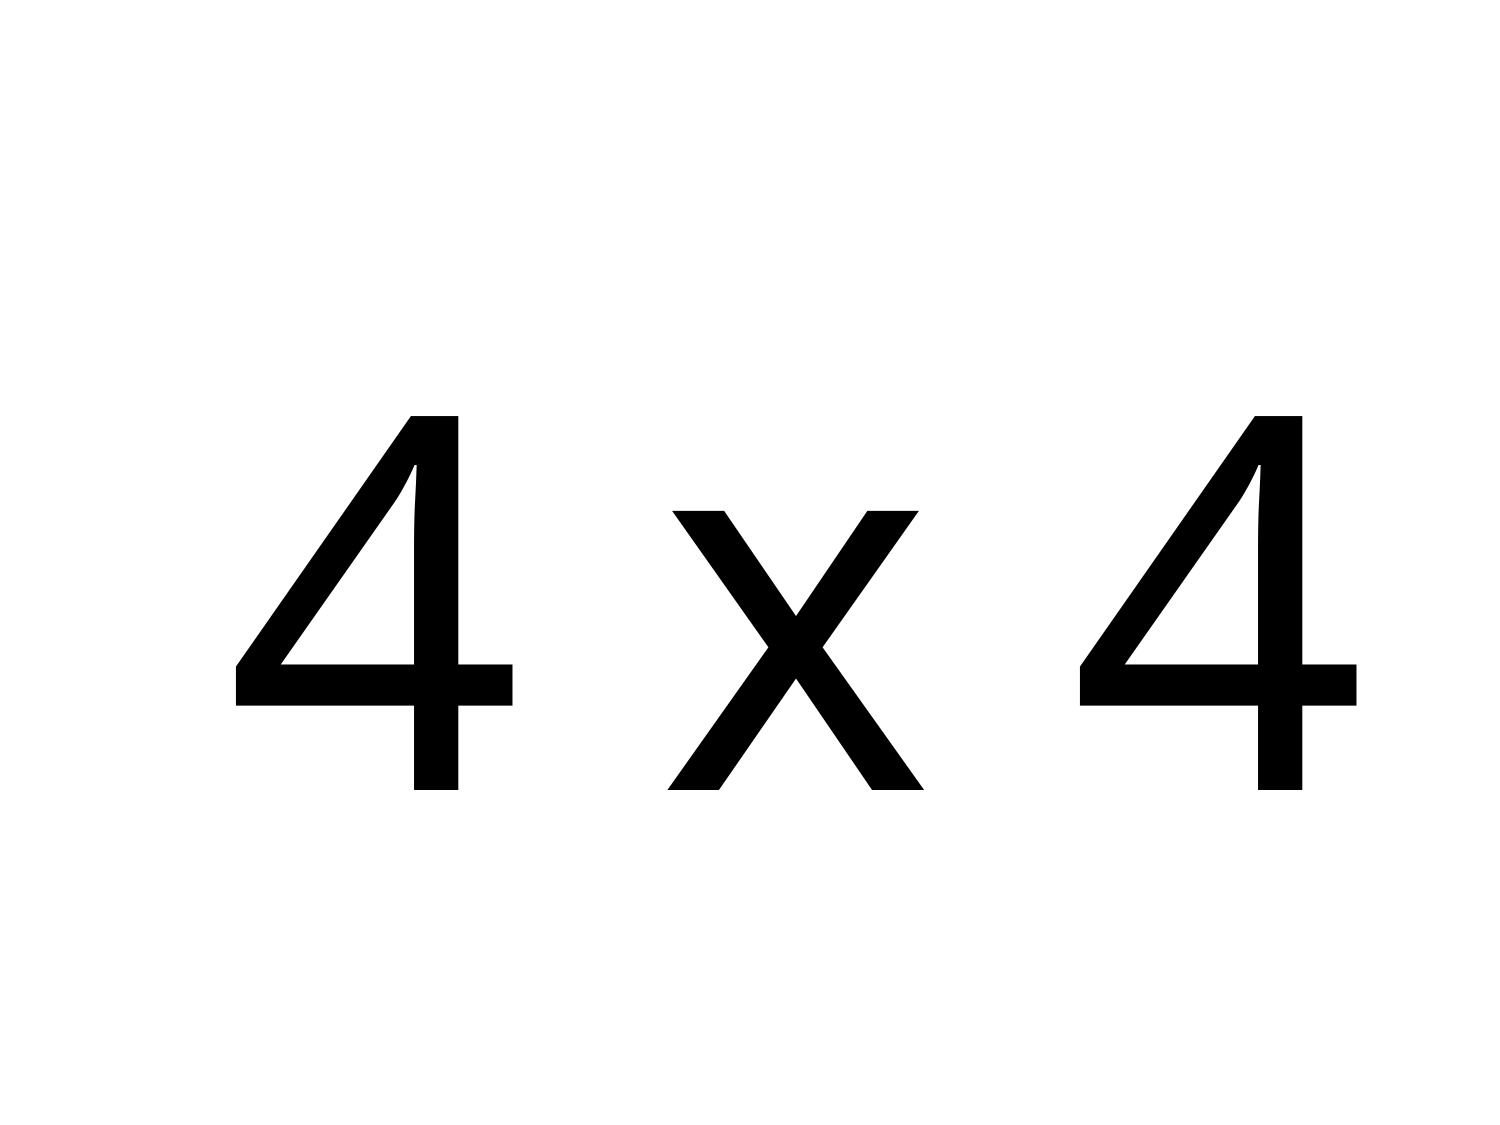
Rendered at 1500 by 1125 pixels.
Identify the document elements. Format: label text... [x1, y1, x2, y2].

list 4 x 4 [75, 262, 1425, 1005]
